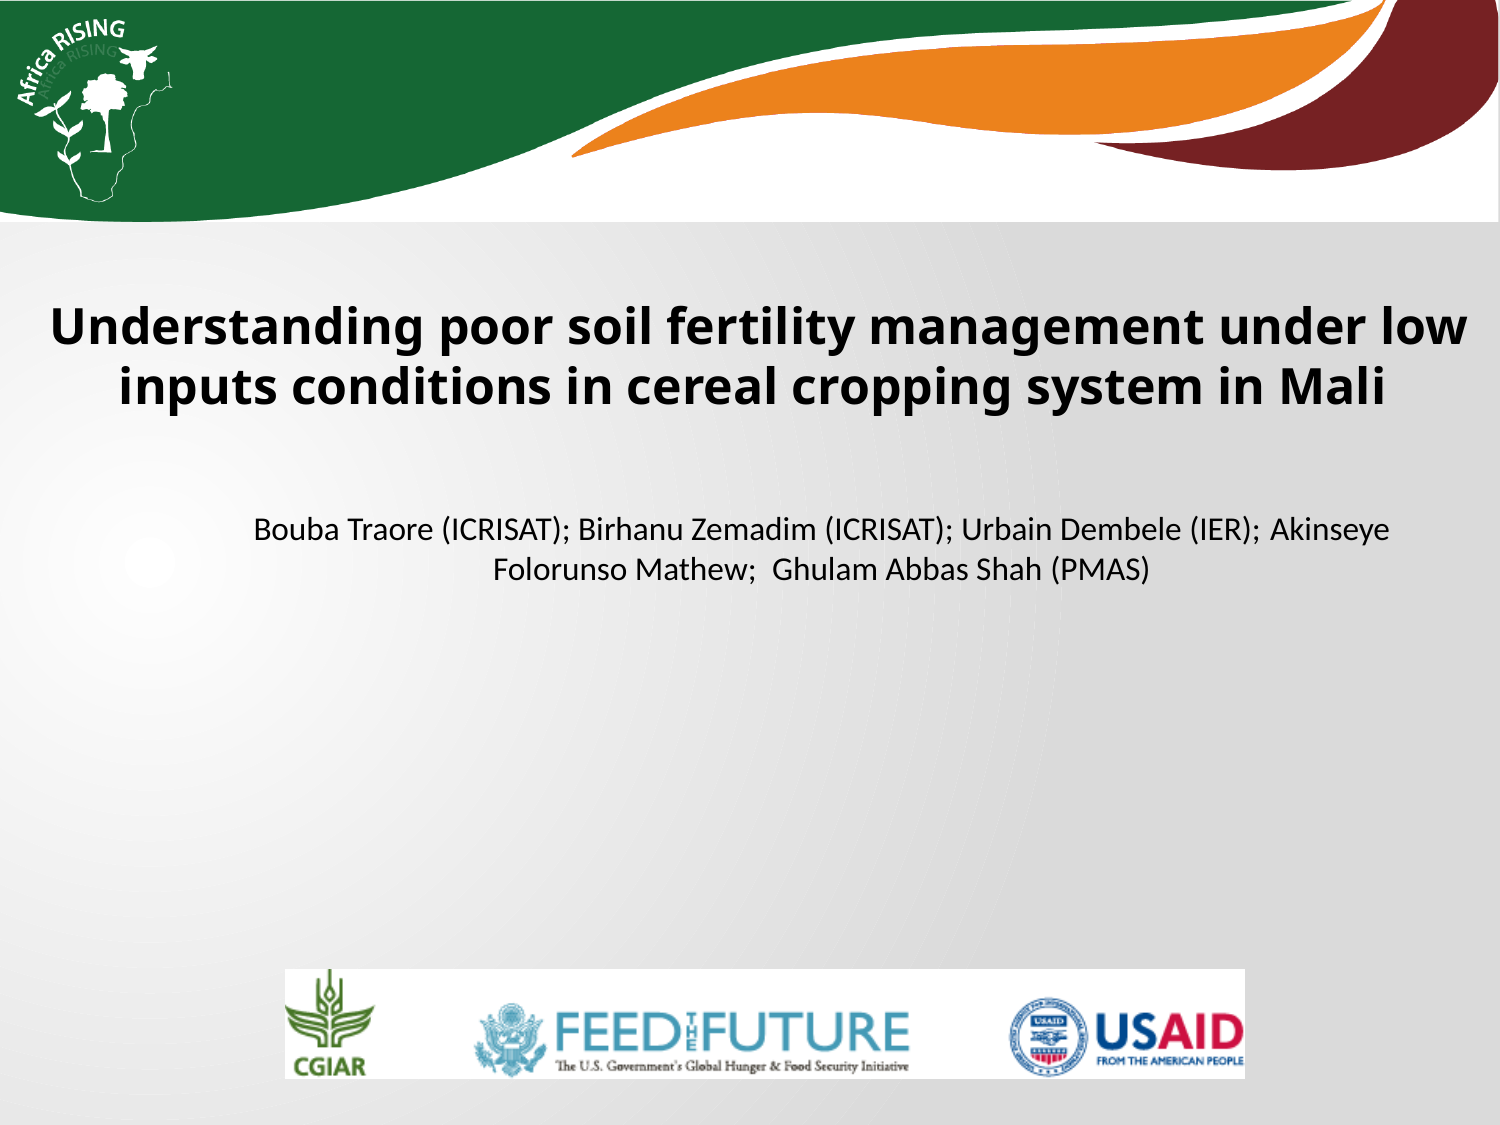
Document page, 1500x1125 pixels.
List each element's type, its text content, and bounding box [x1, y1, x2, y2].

list Understanding poor soil fertility management under low inputs conditions in cereal cropping system in Mali [0, 287, 1500, 438]
picture [285, 969, 1245, 1079]
picture [0, 0, 1499, 222]
list Bouba Traore (ICRISAT); Birhanu Zemadim (ICRISAT); Urbain Dembele (IER); Akinseye Folorunso Mathew; Ghulam Abbas Shah (PMAS) [187, 500, 1438, 613]
